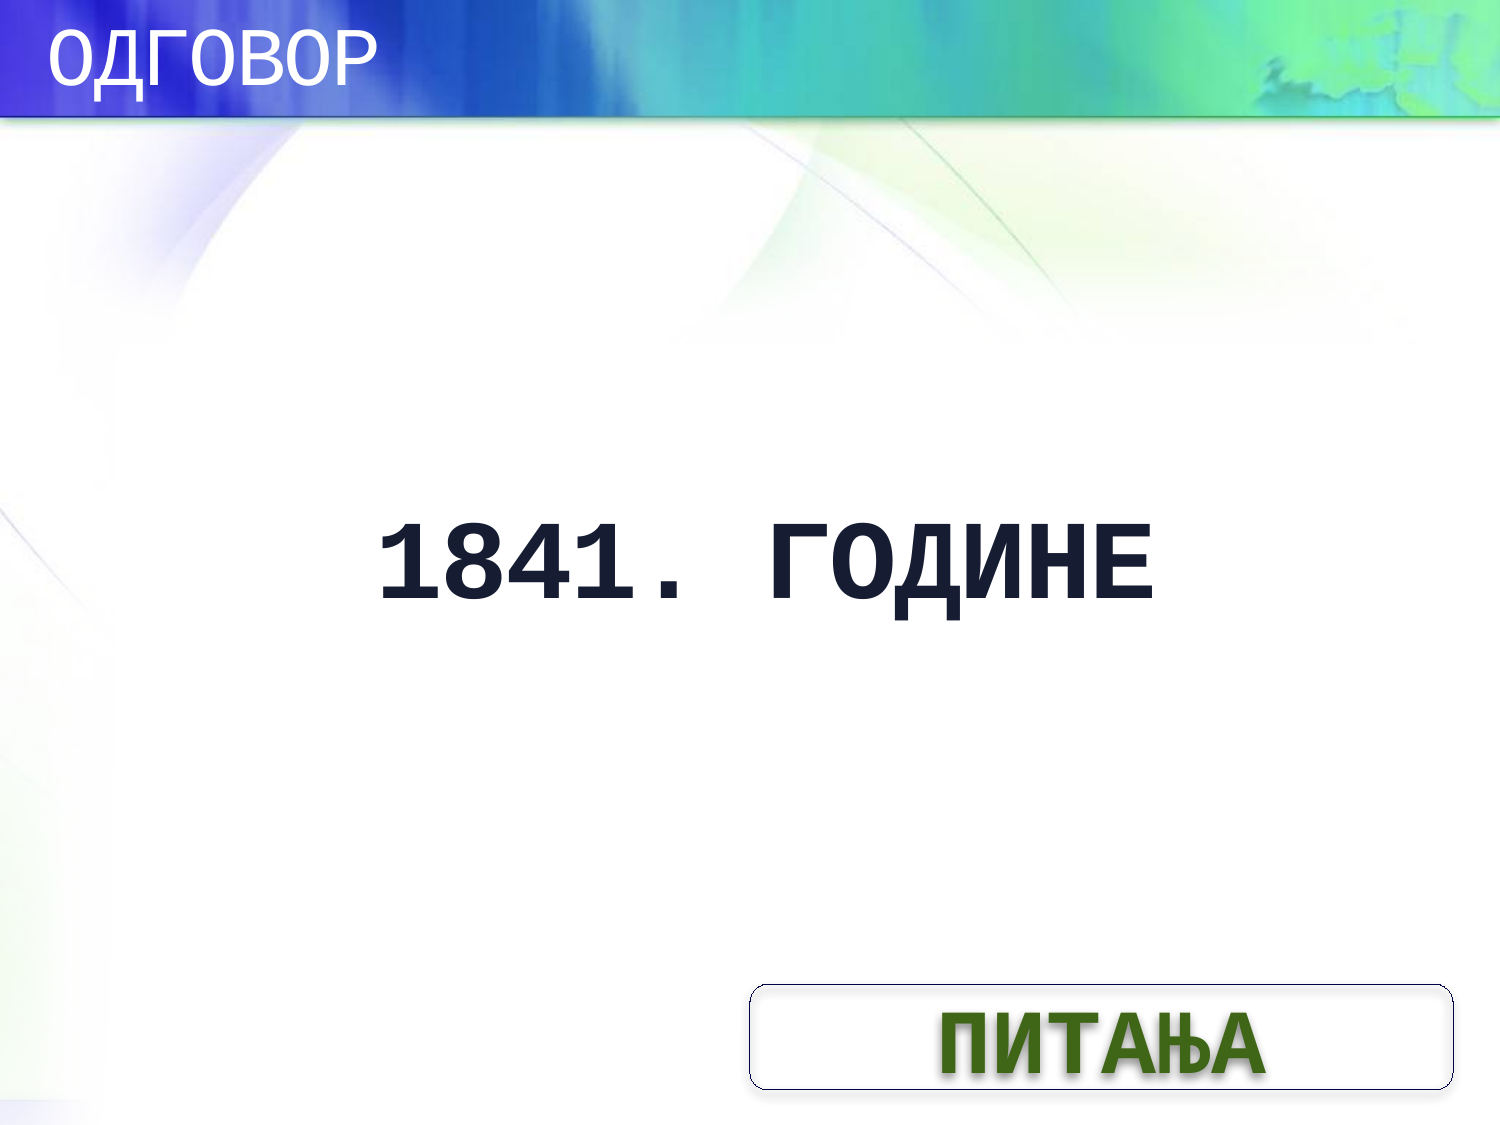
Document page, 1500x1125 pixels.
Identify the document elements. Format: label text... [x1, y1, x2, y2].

text_box ОДГОВОР [46, 0, 774, 118]
picture [0, 0, 1500, 1125]
text_box 1841. ГОДИНЕ [152, 152, 1380, 973]
text_box ПИТАЊА [749, 984, 1454, 1090]
